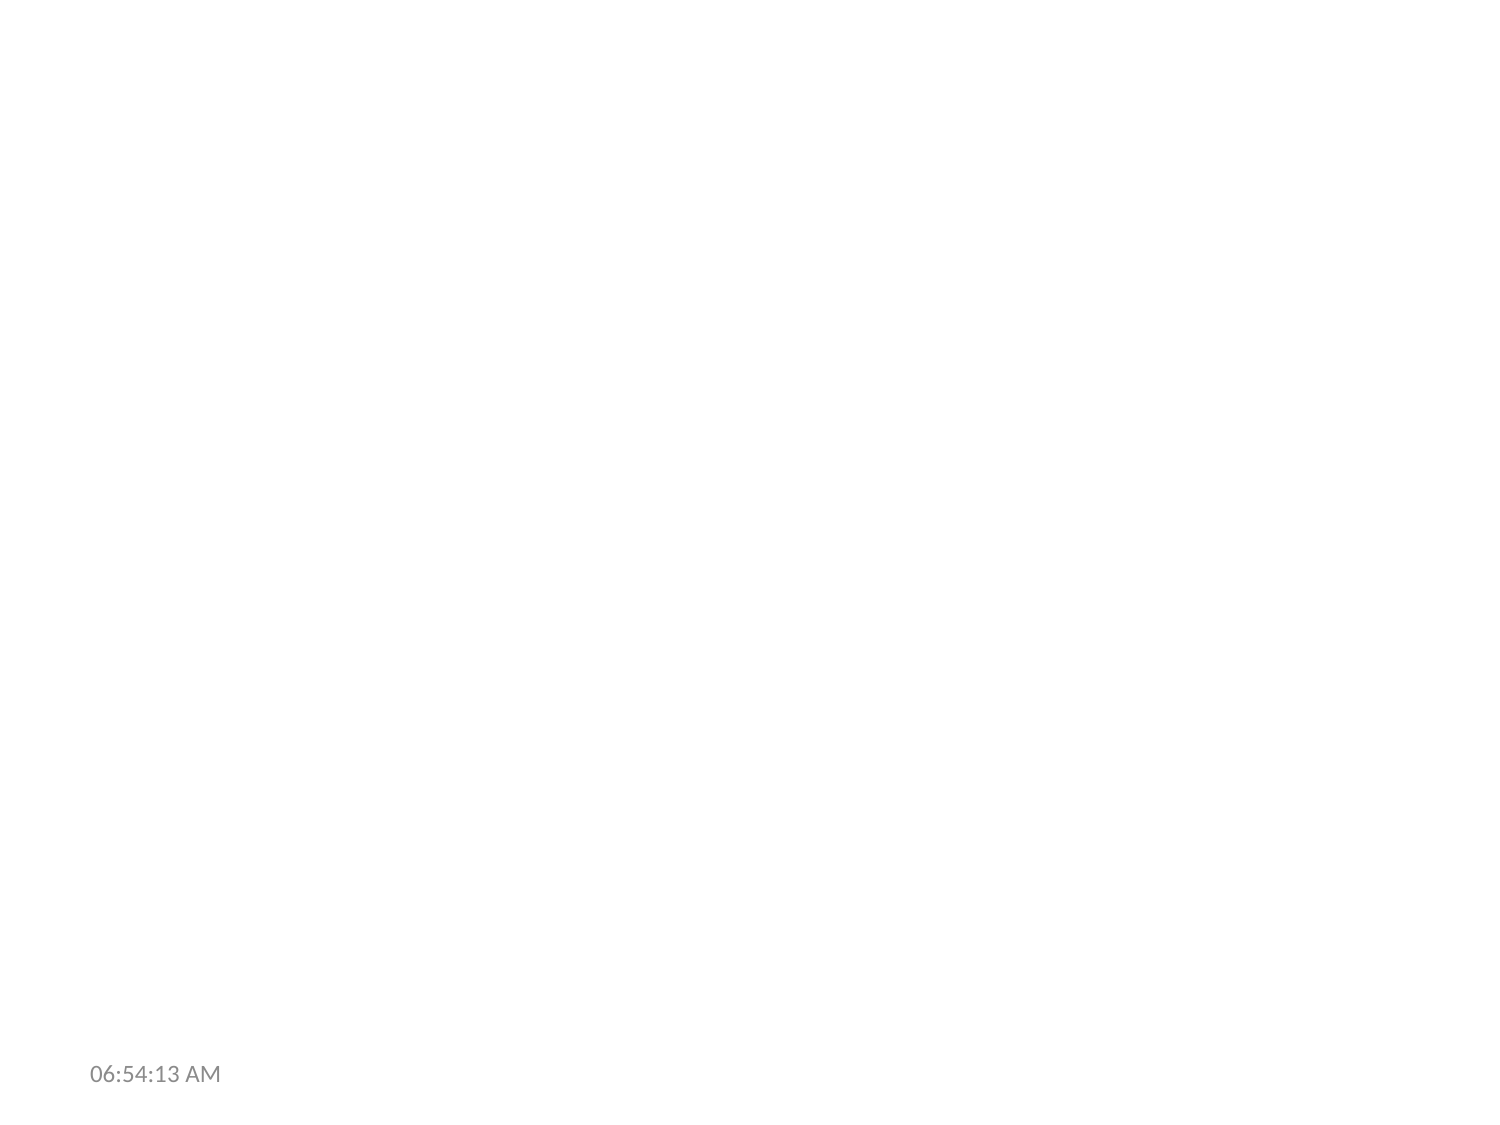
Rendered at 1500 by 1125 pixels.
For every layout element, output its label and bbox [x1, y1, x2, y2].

slide_number [75, 1042, 425, 1103]
